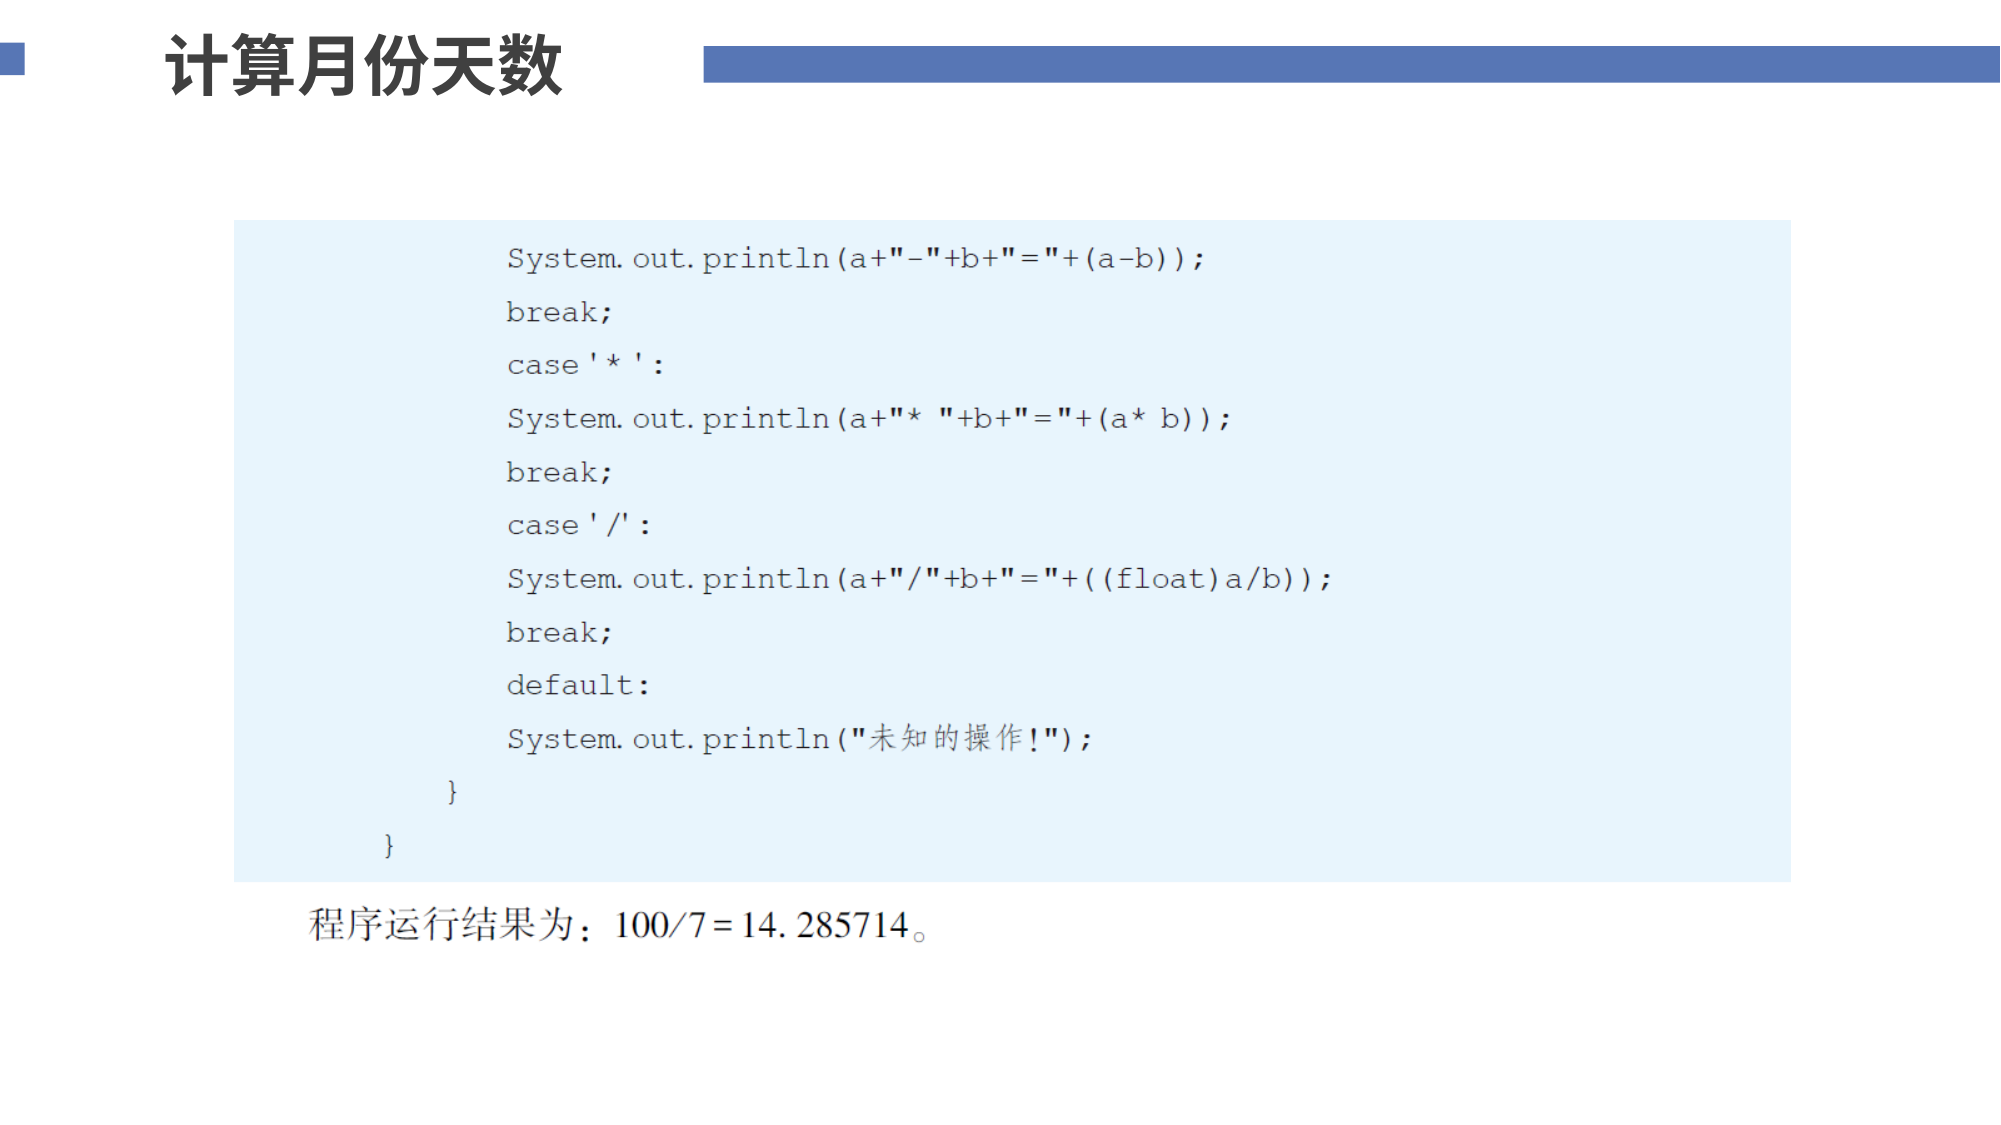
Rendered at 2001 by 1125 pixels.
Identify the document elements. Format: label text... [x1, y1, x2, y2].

picture [234, 220, 1791, 951]
text_box [0, 41, 26, 76]
text_box 计算月份天数 [163, 23, 565, 104]
text_box [702, 45, 2000, 84]
